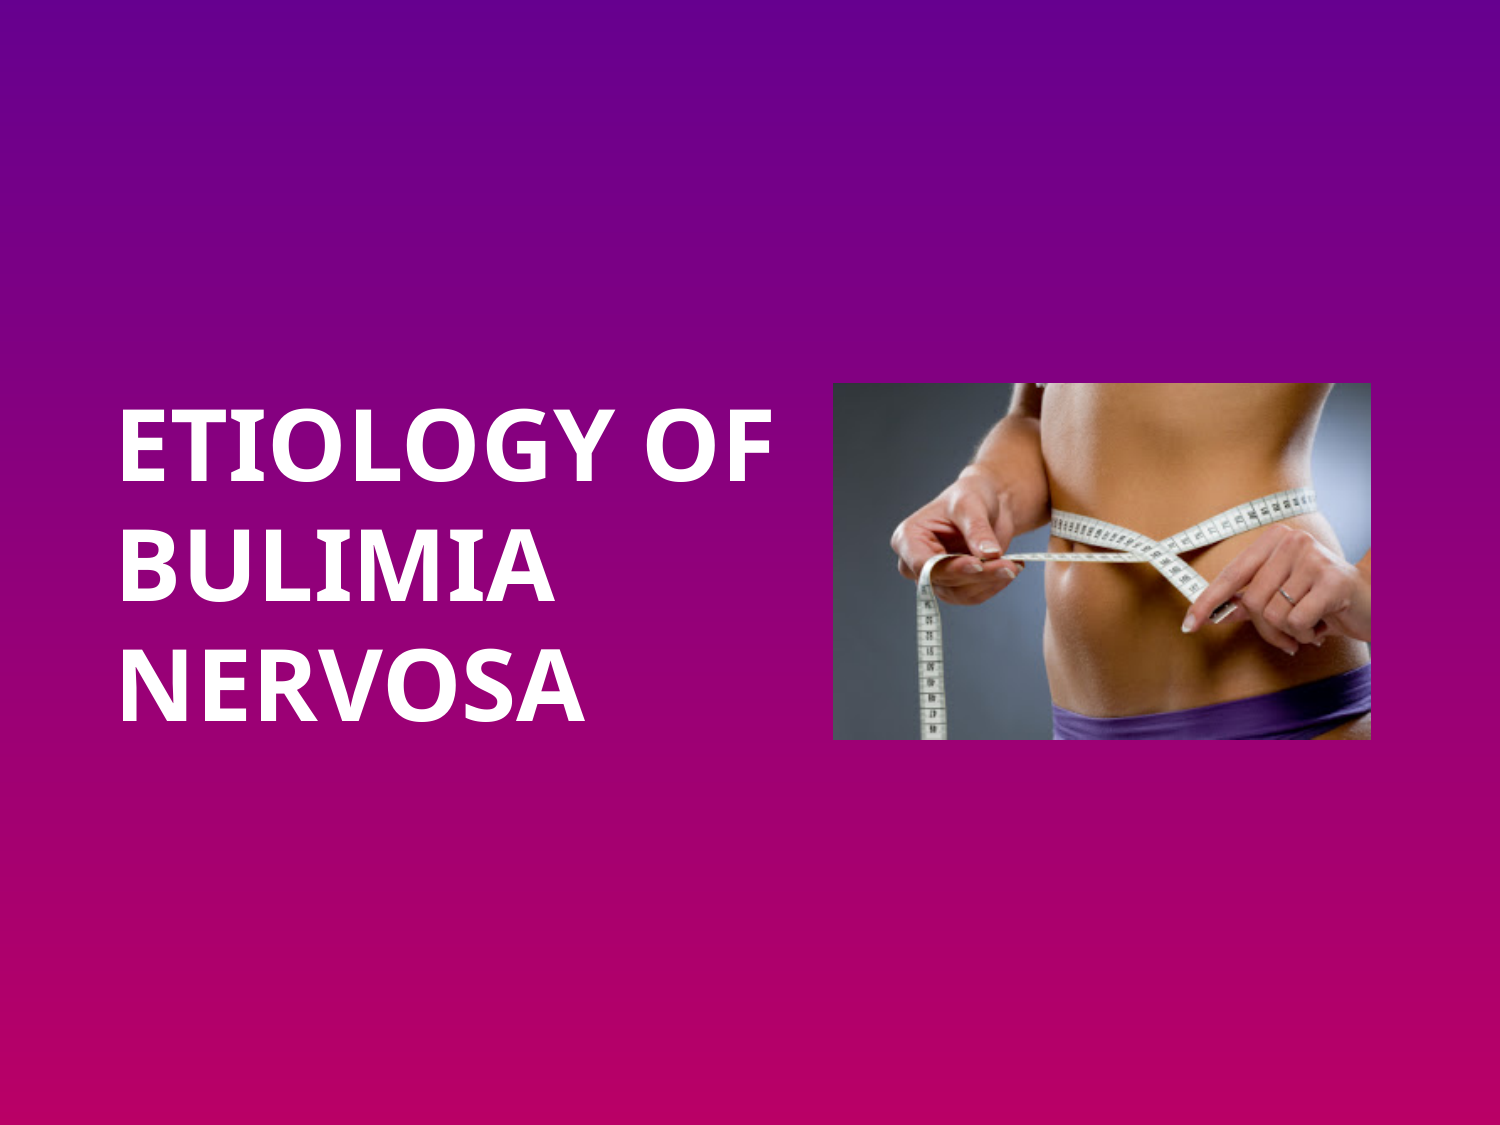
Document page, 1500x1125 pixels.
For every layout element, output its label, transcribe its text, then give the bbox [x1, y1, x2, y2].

title etiology of bulimia nervosa [99, 373, 800, 724]
picture [833, 382, 1371, 740]
